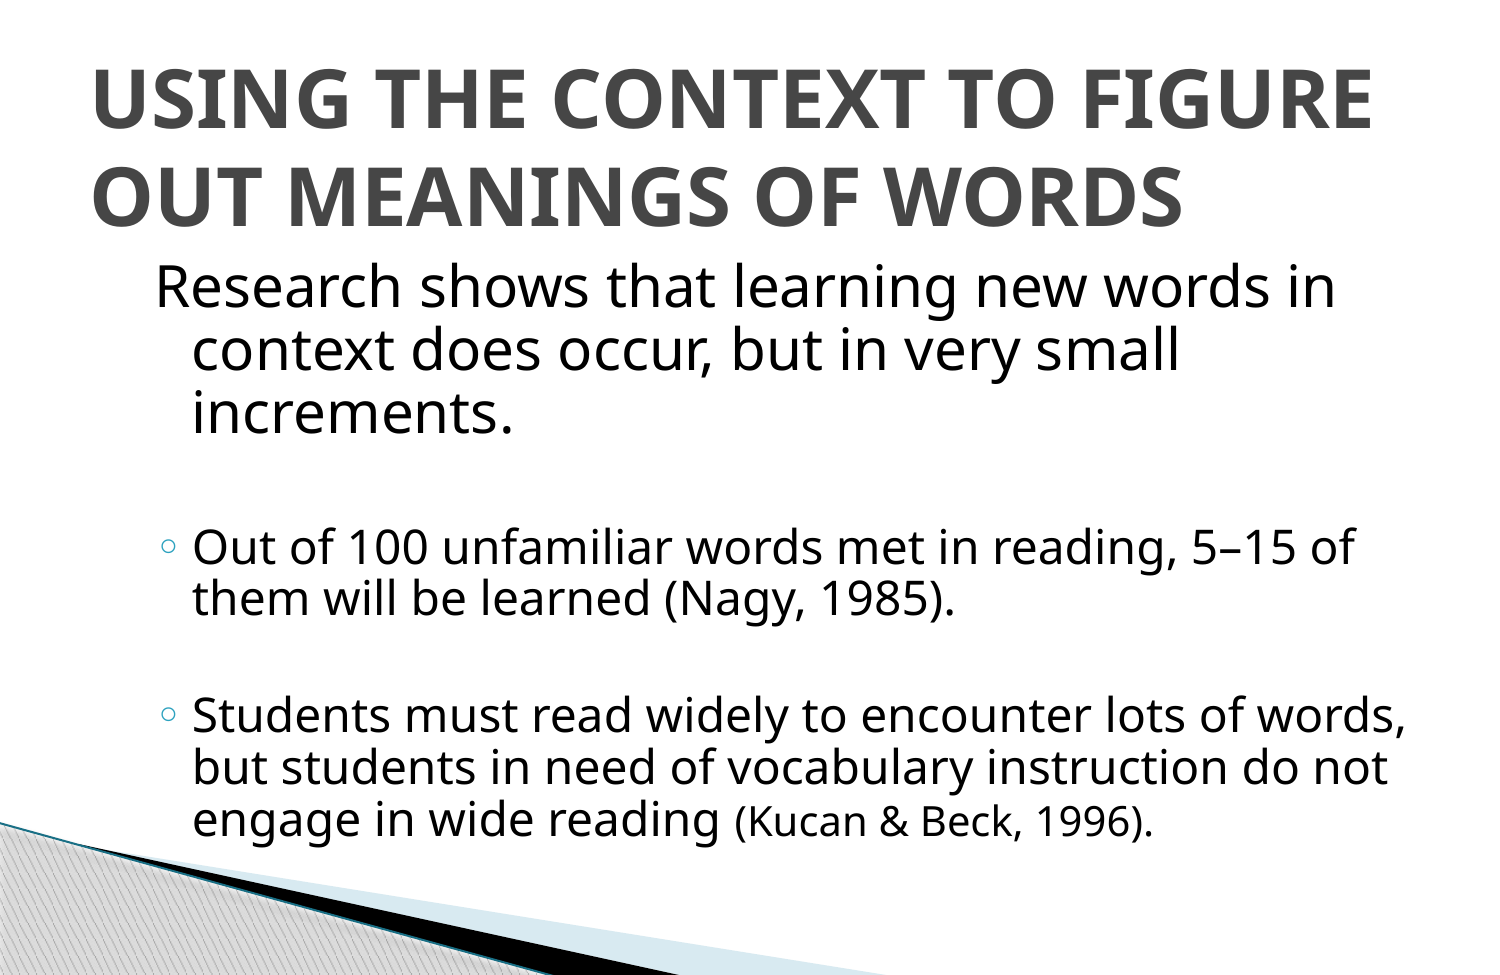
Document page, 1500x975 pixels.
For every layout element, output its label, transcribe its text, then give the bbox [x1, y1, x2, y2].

title USING THE CONTEXT TO FIGURE OUT MEANINGS OF WORDS [75, 39, 1425, 250]
list Research shows that learning new words in context does occur, but in very small increments. Out of 100 unfamiliar words met in reading, 5–15 of them will be learned (Nagy, 1985). Students must read widely to encounter lots of words, but students in need of vocabulary instruction do not engage in wide reading (Kucan & Beck, 1996). [74, 249, 1476, 926]
